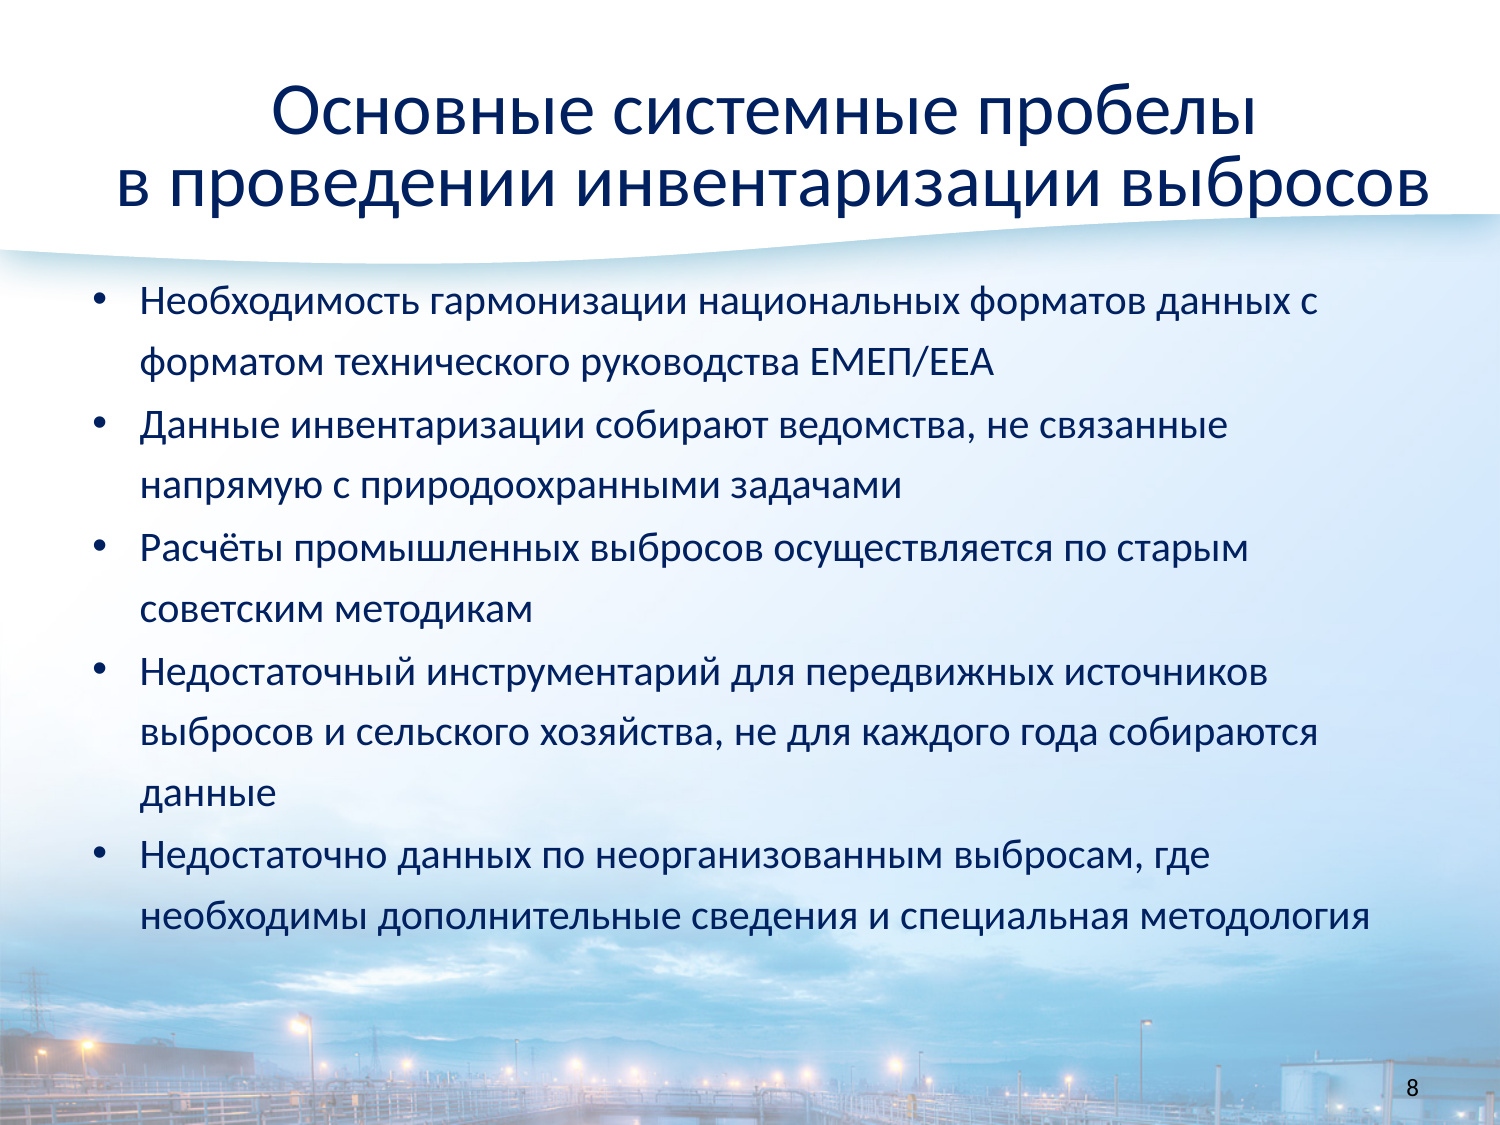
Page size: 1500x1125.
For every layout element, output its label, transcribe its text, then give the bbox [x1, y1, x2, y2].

text_box 8 [1391, 1064, 1500, 1110]
title Основные системные пробелы в проведении инвентаризации выбросов [88, 90, 1460, 209]
picture [0, 215, 1500, 1125]
list Необходимость гармонизации национальных форматов данных с форматом технического руководства ЕМЕП/ЕЕА Данные инвентаризации собирают ведомства, не связанные напрямую с природоохранными задачами Расчёты промышленных выбросов осуществляется по старым советским методикам Недостаточный инструментарий для передвижных источников выбросов и сельского хозяйства, не для каждого года собираются данные Недостаточно данных по неорганизованным выбросам, где необходимы дополнительные сведения и специальная методология [77, 255, 1412, 1035]
